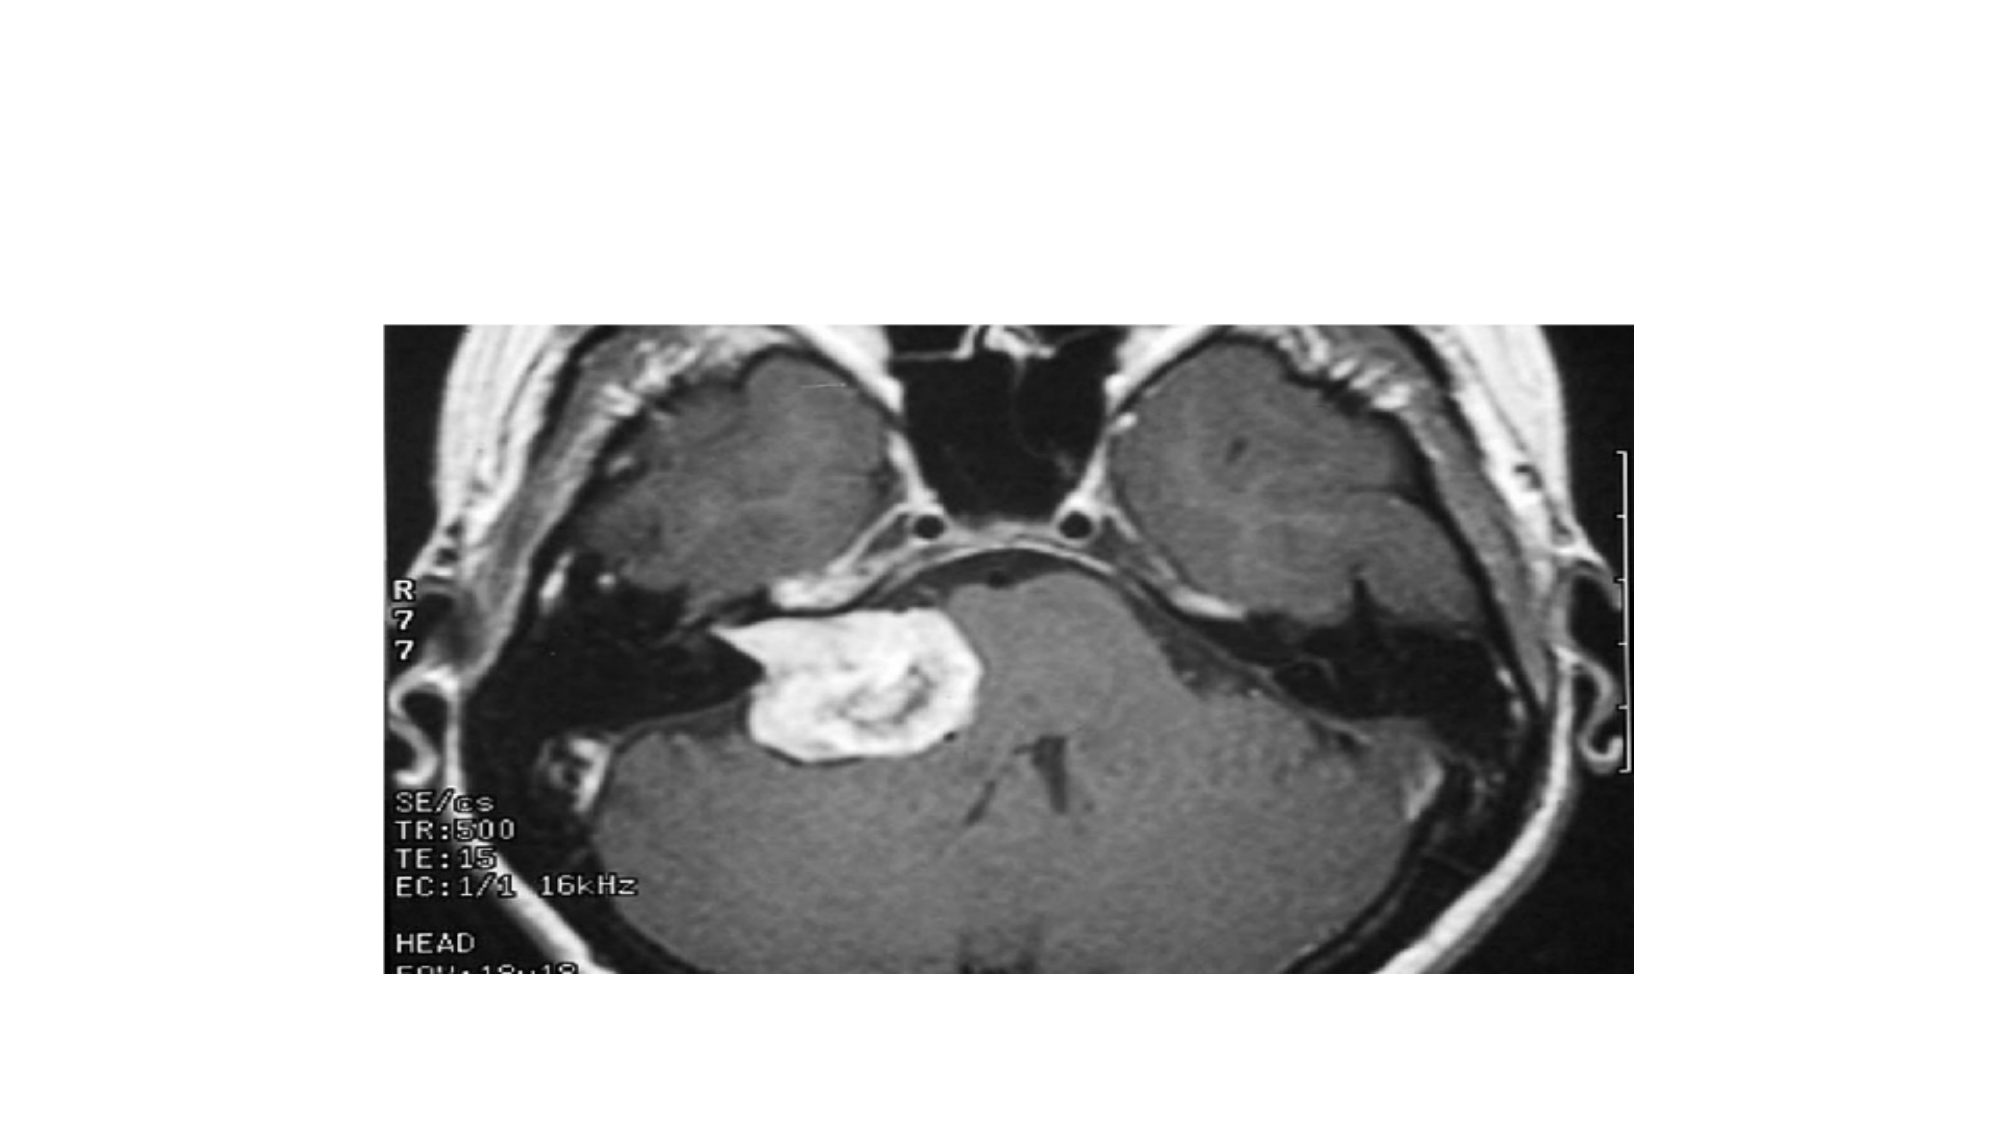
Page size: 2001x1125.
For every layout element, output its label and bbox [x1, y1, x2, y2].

picture [383, 324, 1634, 974]
